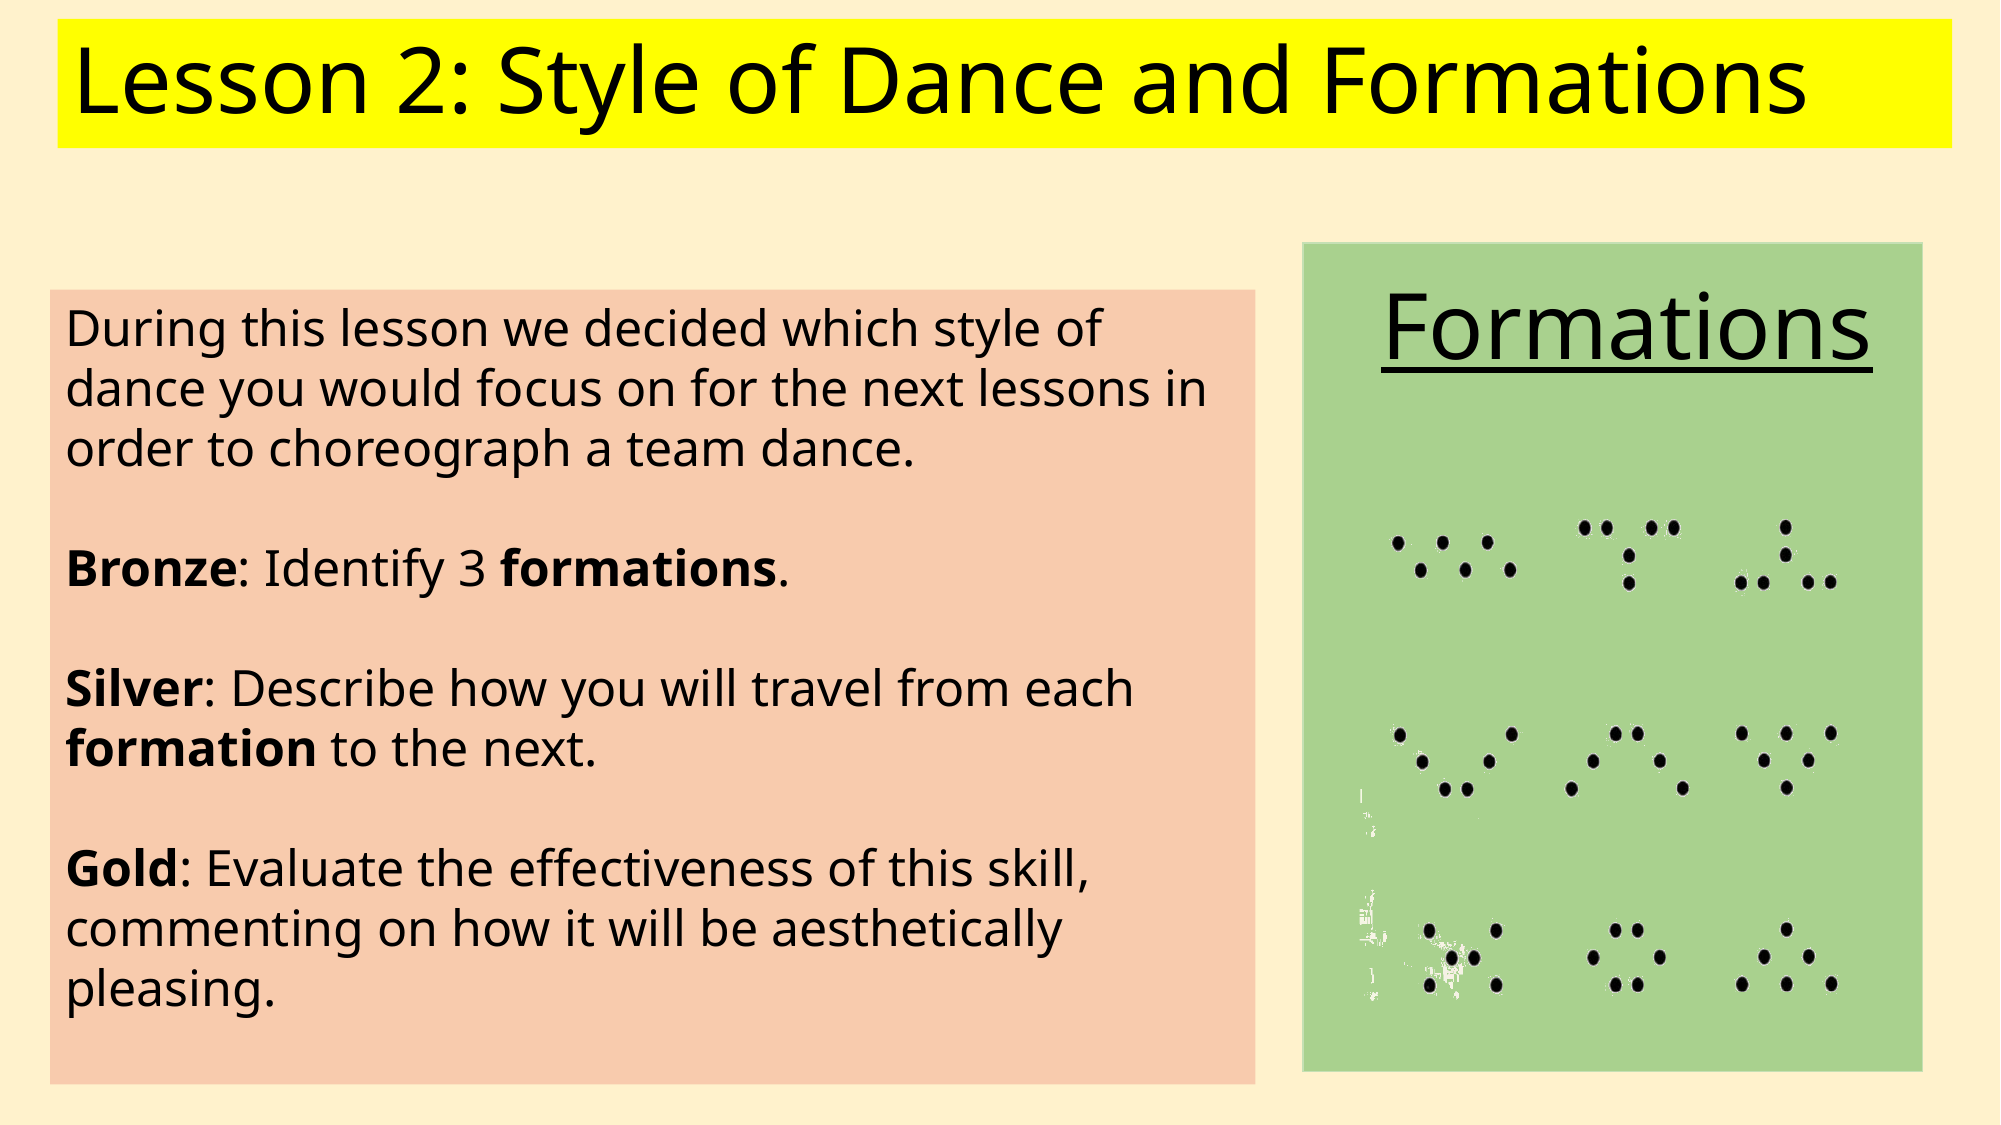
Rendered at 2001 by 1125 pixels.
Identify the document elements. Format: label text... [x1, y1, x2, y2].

picture [1302, 242, 1923, 1072]
text_box Lesson 2: Style of Dance and Formations [57, 18, 1953, 149]
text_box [1336, 260, 1918, 1017]
text_box During this lesson we decided which style of dance you would focus on for the next lessons in order to choreograph a team dance. Bronze: Identify 3 formations. Silver: Describe how you will travel from each formation to the next. Gold: Evaluate the effectiveness of this skill, commenting on how it will be aesthetically pleasing. [50, 289, 1256, 1085]
